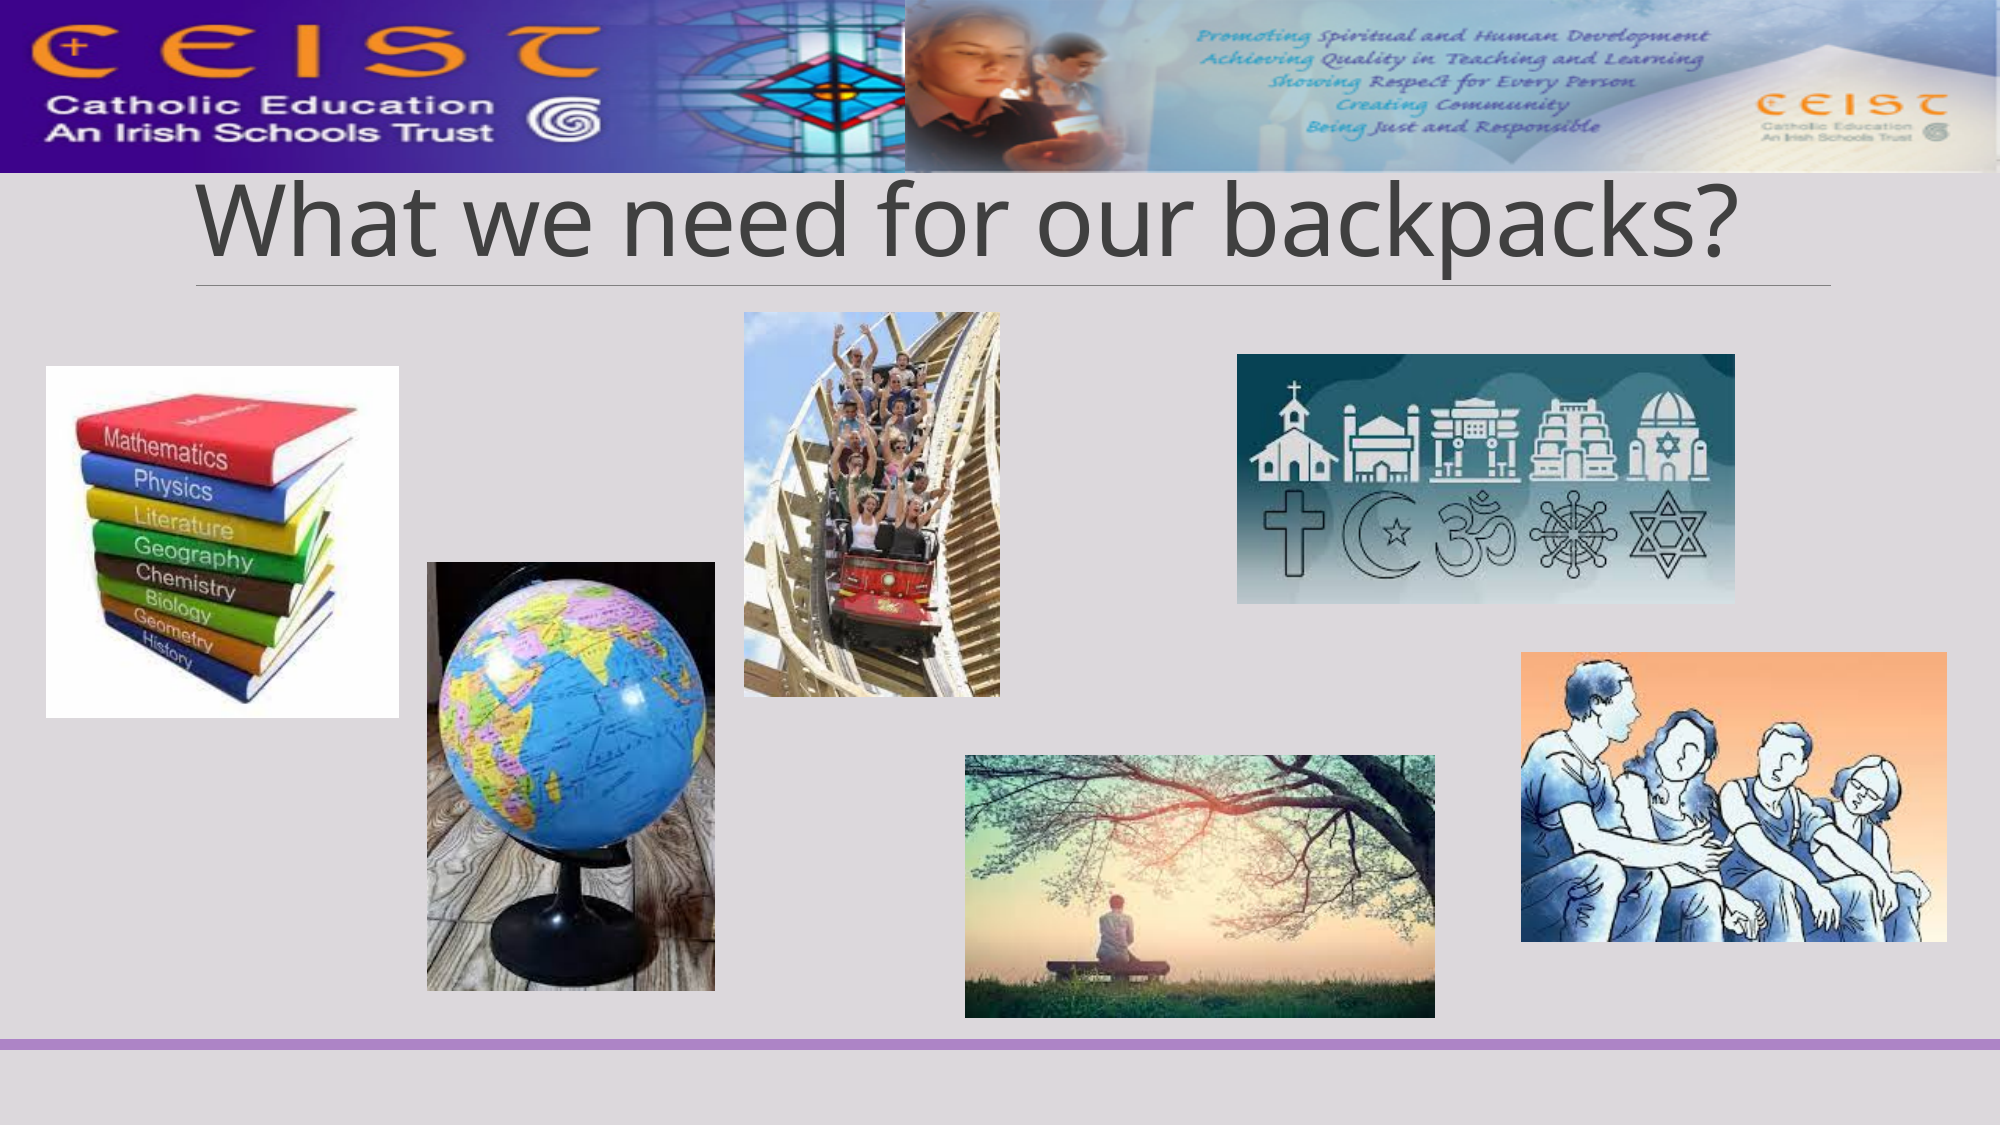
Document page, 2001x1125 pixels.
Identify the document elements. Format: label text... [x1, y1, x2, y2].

picture [1521, 651, 1948, 942]
picture [0, 0, 2000, 173]
picture [965, 754, 1435, 1019]
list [46, 365, 399, 719]
picture [743, 311, 1001, 698]
picture [1236, 354, 1735, 604]
title What we need for our backpacks? [179, 47, 1830, 285]
picture [426, 561, 716, 992]
